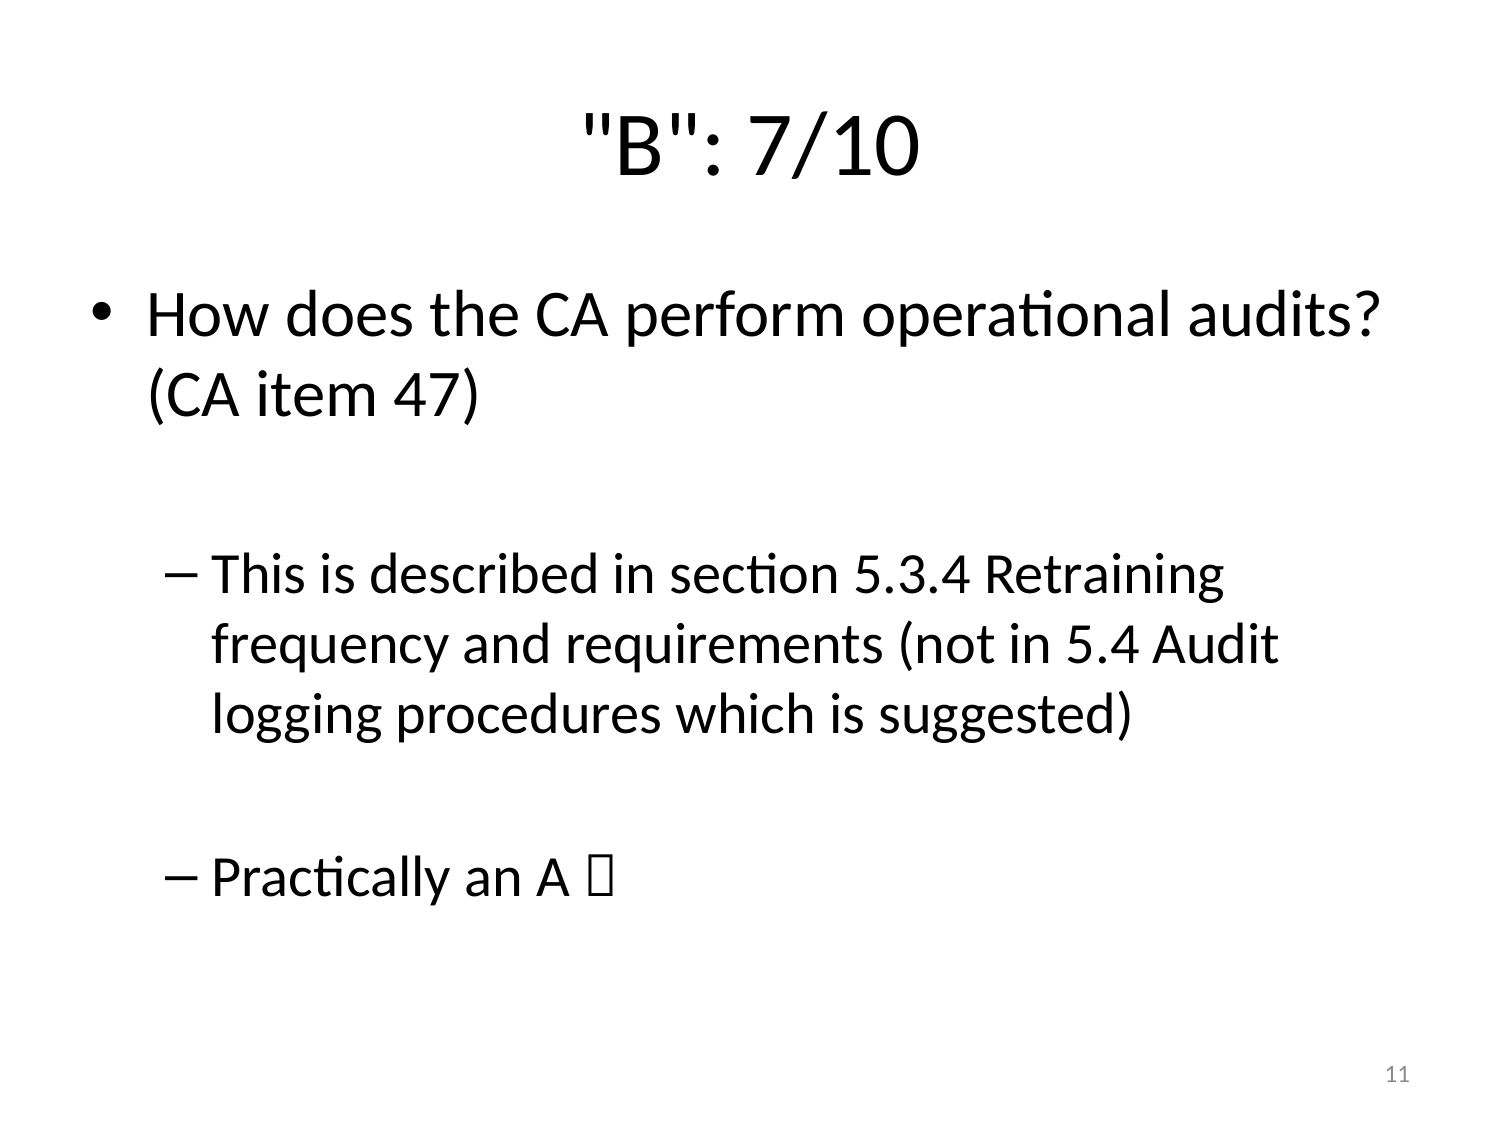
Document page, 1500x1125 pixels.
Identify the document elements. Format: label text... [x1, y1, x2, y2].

title "B": 7/10 [75, 45, 1425, 233]
list How does the CA perform operational audits? (CA item 47) This is described in section 5.3.4 Retraining frequency and requirements (not in 5.4 Audit logging procedures which is suggested) Practically an A  [75, 262, 1425, 1005]
slide_number 11 [1074, 1042, 1425, 1103]
